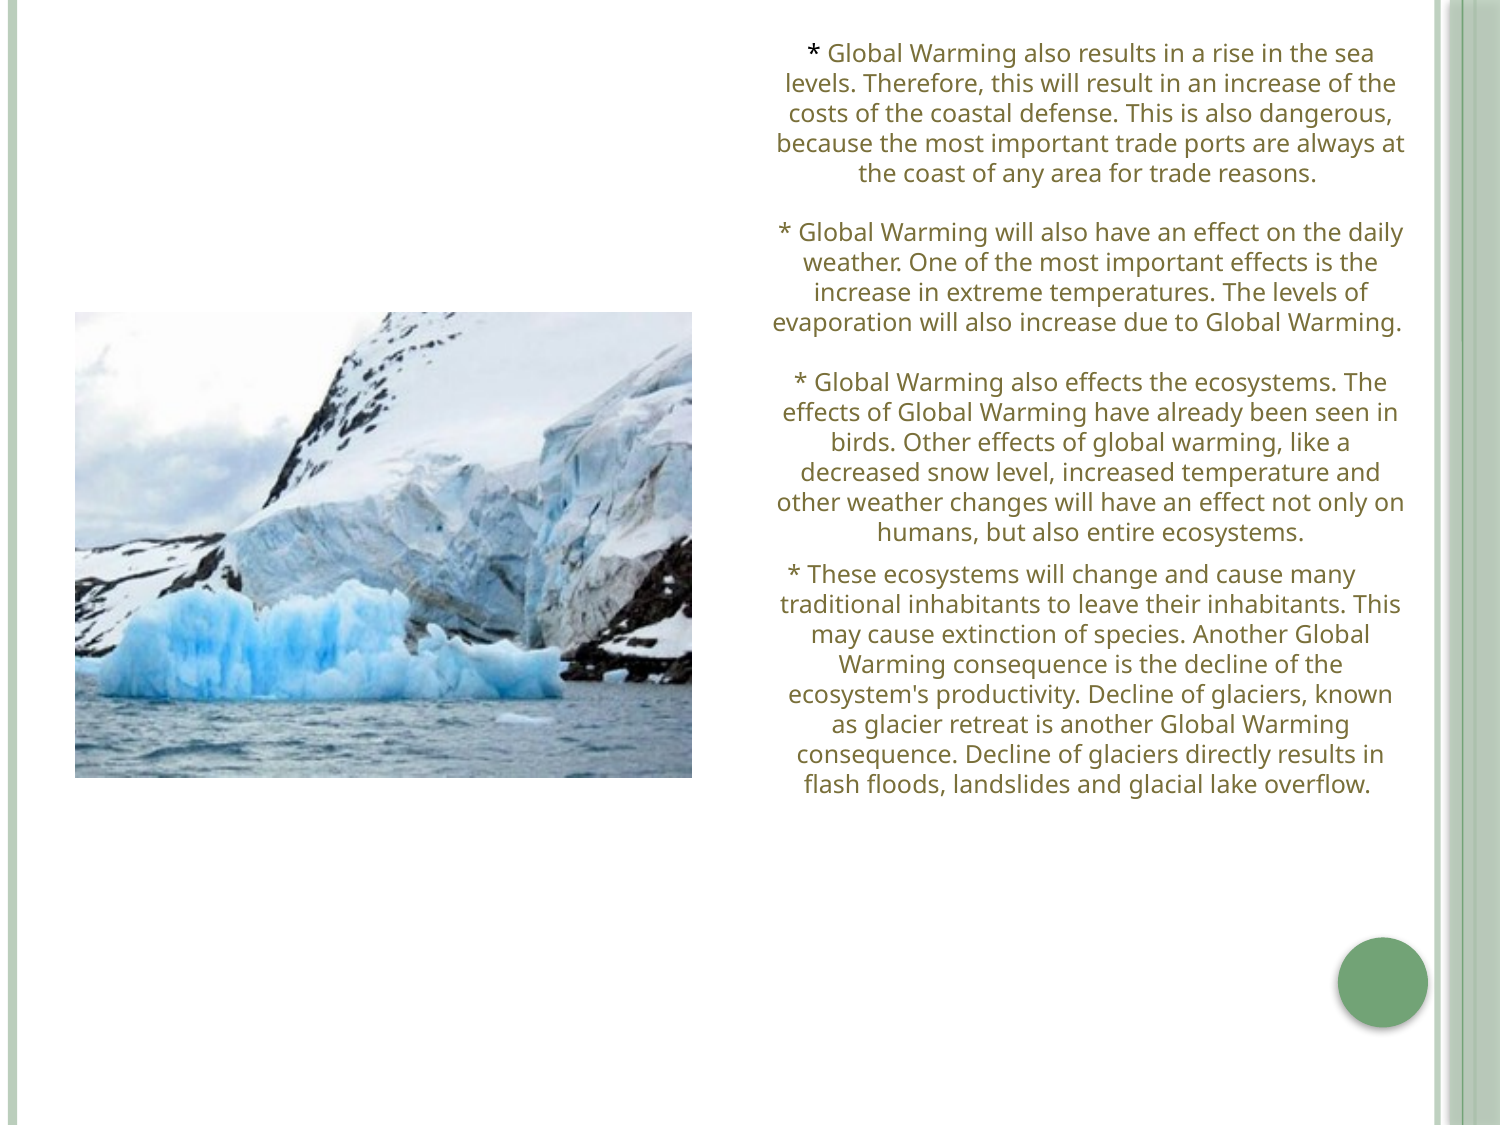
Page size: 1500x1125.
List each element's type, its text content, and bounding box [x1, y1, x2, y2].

list * Global Warming also results in a rise in the sea levels. Therefore, this will result in an increase of the costs of the coastal defense. This is also dangerous, because the most important trade ports are always at the coast of any area for trade reasons. * Global Warming will also have an effect on the daily weather. One of the most important effects is the increase in extreme temperatures. The levels of evaporation will also increase due to Global Warming. * Global Warming also effects the ecosystems. The effects of Global Warming have already been seen in birds. Other effects of global warming, like a decreased snow level, increased temperature and other weather changes will have an effect not only on humans, but also entire ecosystems. * These ecosystems will change and cause many traditional inhabitants to leave their inhabitants. This may cause extinction of species. Another Global Warming consequence is the decline of the ecosystem's productivity. Decline of glaciers, known as glacier retreat is another Global Warming consequence. Decline of glaciers directly results in flash floods, landslides and glacial lake overflow. [712, 0, 1425, 1125]
picture [74, 311, 693, 778]
